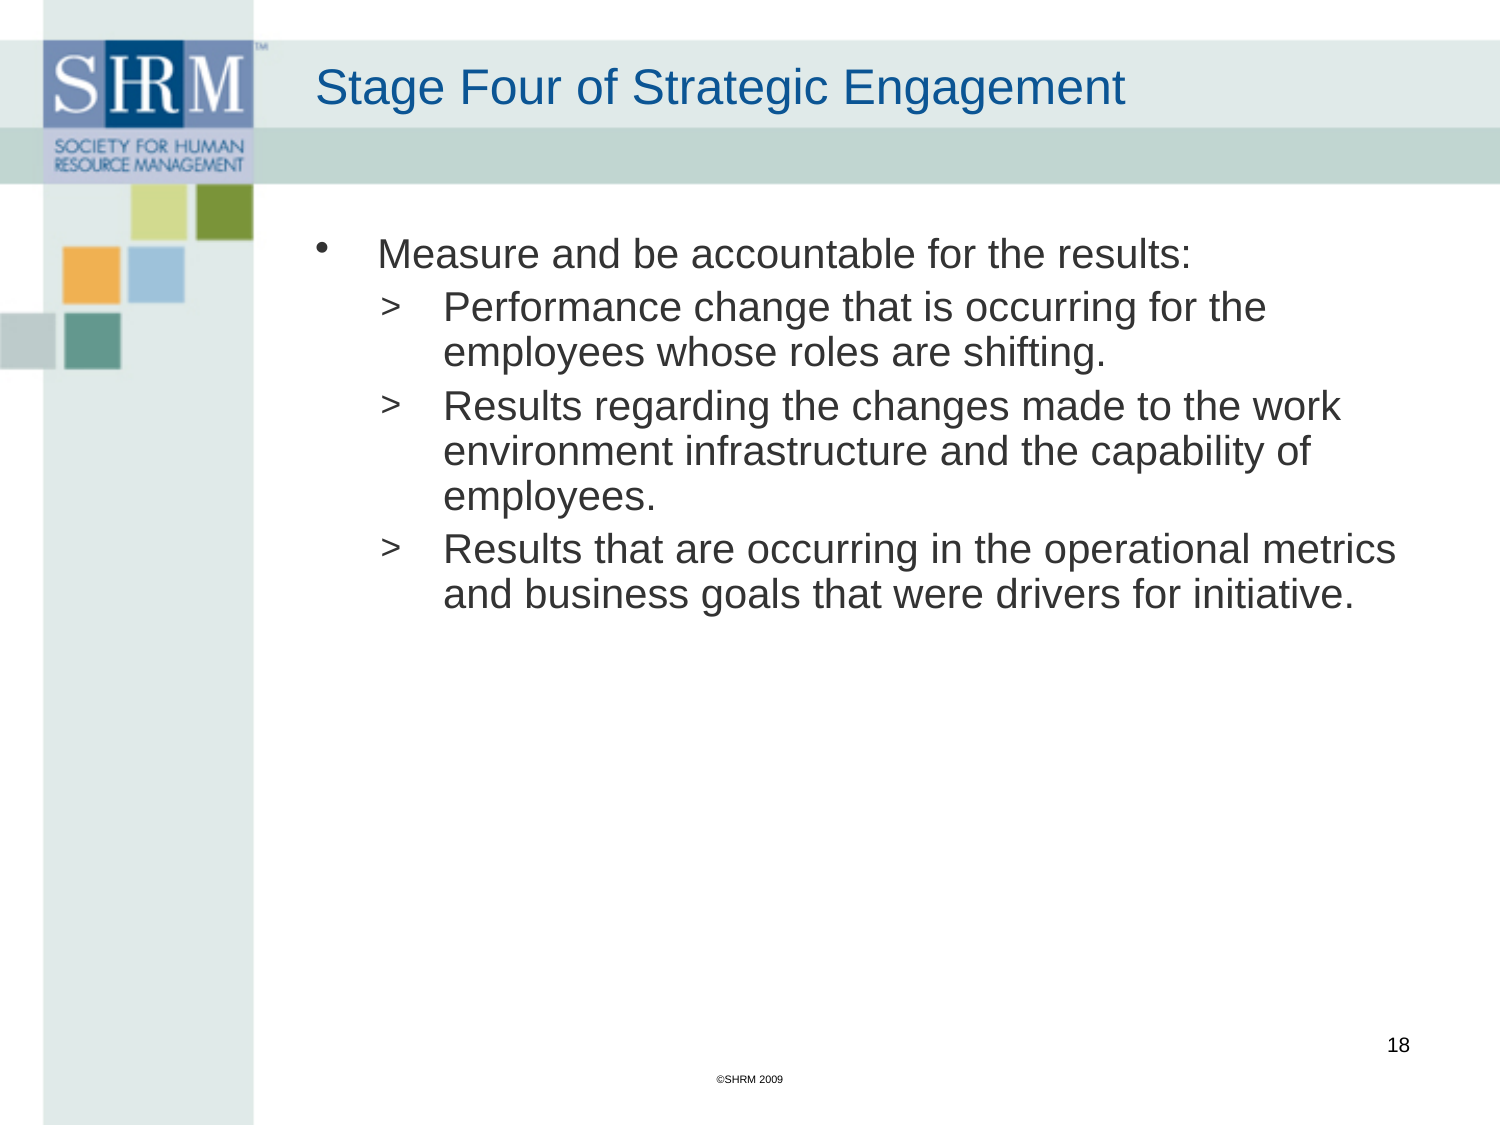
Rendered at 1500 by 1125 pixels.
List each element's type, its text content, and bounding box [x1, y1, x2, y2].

picture [0, 0, 1500, 1125]
slide_number 18 [1074, 1024, 1426, 1103]
footer ©SHRM 2009 [512, 1062, 988, 1103]
title Stage Four of Strategic Engagement [299, 44, 1426, 126]
list Measure and be accountable for the results: Performance change that is occurring for the employees whose roles are shifting. Results regarding the changes made to the work environment infrastructure and the capability of employees. Results that are occurring in the operational metrics and business goals that were drivers for initiative. [299, 224, 1426, 1006]
